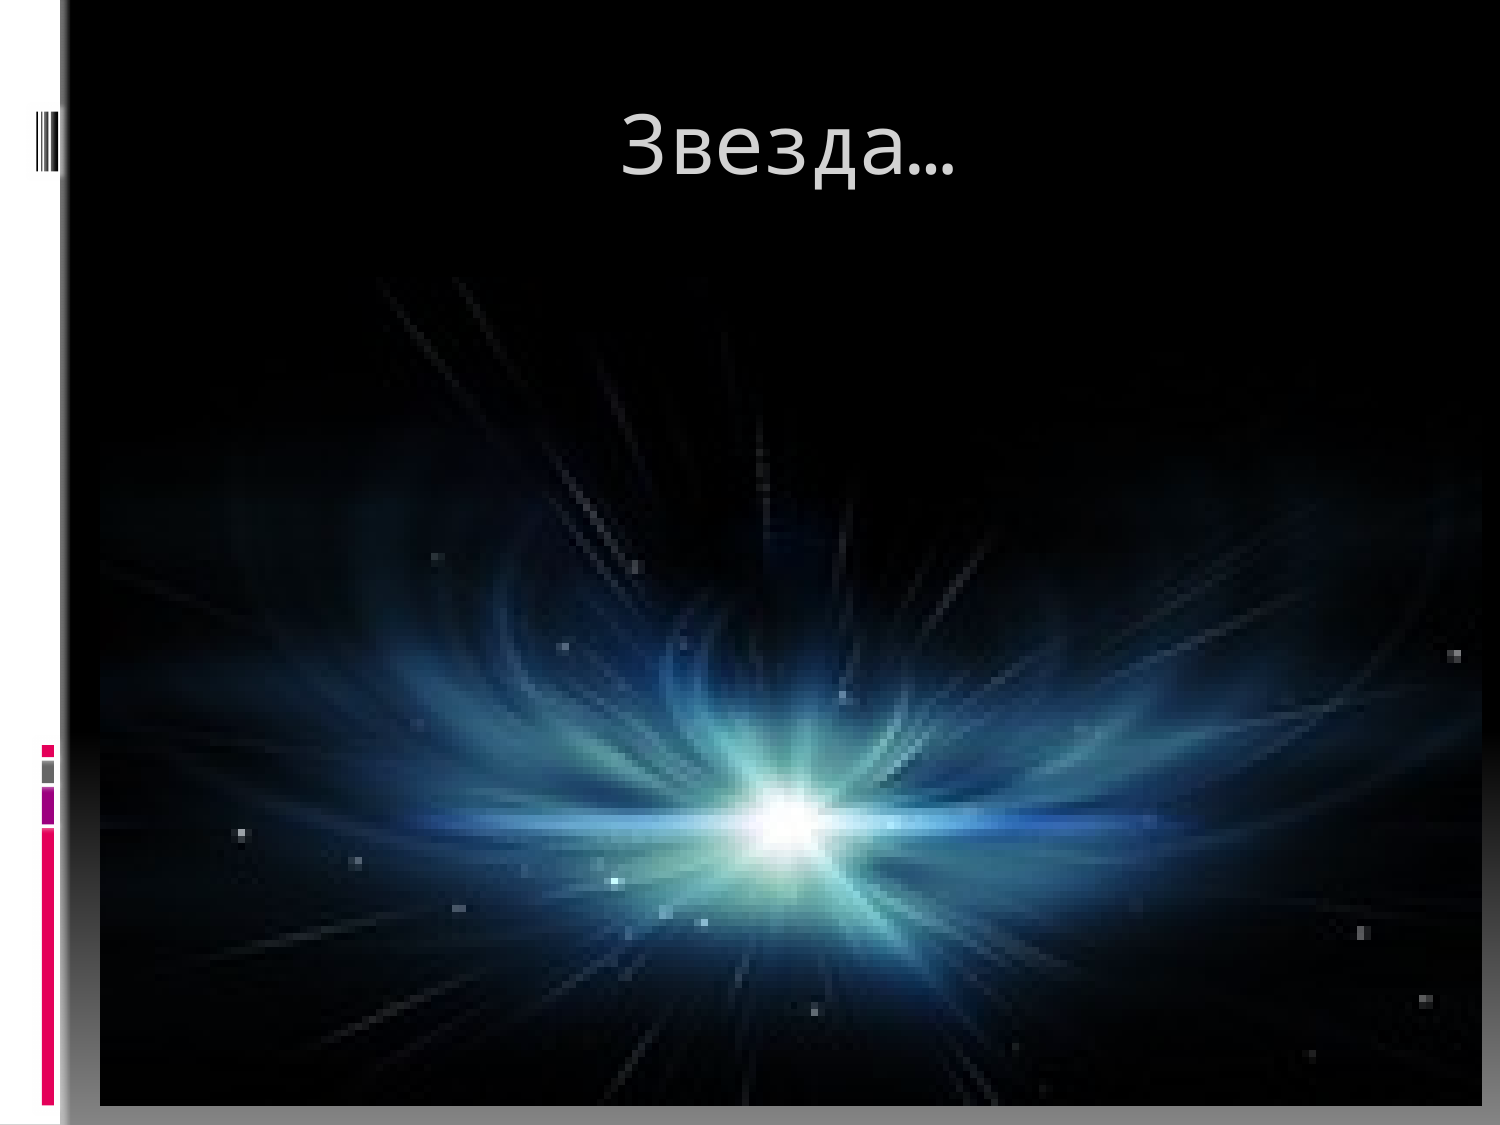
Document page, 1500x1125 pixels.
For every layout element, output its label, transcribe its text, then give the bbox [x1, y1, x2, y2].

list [99, 276, 1482, 1107]
title Звезда… [150, 83, 1425, 234]
